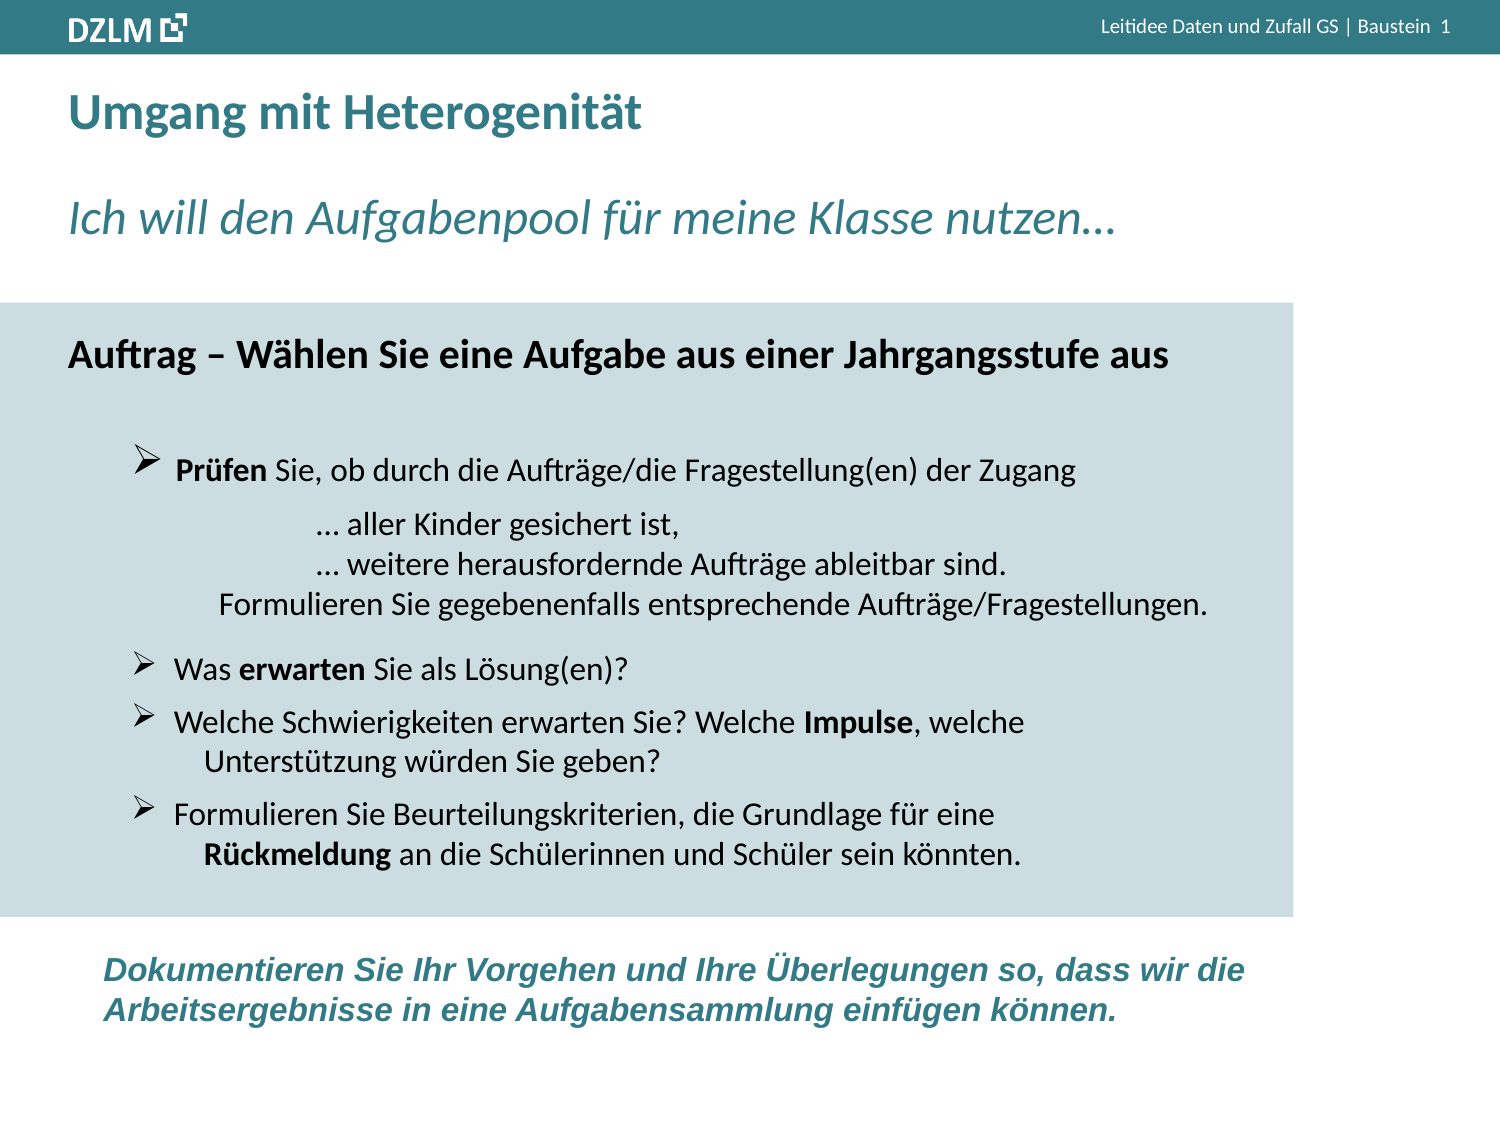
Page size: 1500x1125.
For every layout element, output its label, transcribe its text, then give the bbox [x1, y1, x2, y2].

title Umgang mit Heterogenität [53, 68, 1436, 149]
list Ich will den Aufgabenpool für meine Klasse nutzen… Auftrag – Wählen Sie eine Aufgabe aus einer Jahrgangsstufe aus [52, 184, 1436, 1071]
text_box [0, 302, 1335, 918]
text_box Dokumentieren Sie Ihr Vorgehen und Ihre Überlegungen so, dass wir die Arbeitsergebnisse in eine Aufgabensammlung einfügen können. [88, 940, 1471, 1036]
